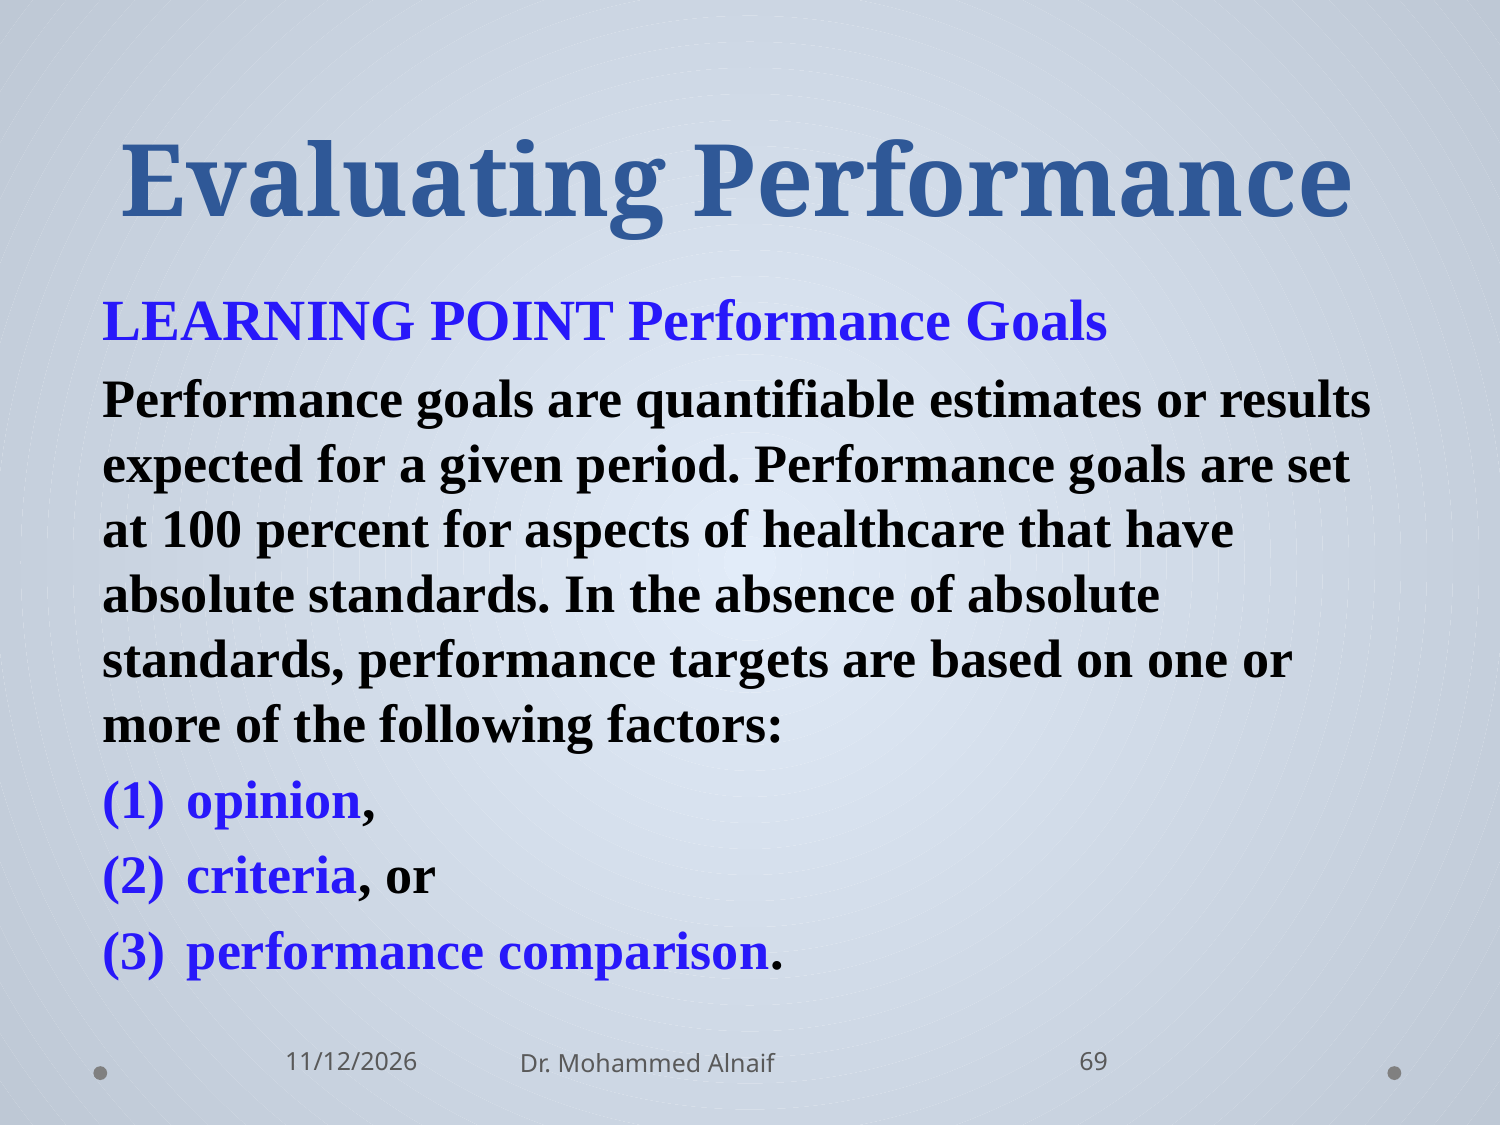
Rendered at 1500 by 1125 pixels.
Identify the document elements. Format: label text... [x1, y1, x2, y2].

footer Dr. Mohammed Alnaif [512, 1025, 988, 1100]
title Evaluating Performance [100, 78, 1376, 244]
slide_number 69 [1074, 1025, 1425, 1100]
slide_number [75, 1025, 425, 1100]
subtitle LEARNING POINT Performance Goals Performance goals are quantifiable estimates or results expected for a given period. Performance goals are set at 100 percent for aspects of healthcare that have absolute standards. In the absence of absolute standards, performance targets are based on one or more of the following factors: opinion, criteria, or performance comparison. [87, 275, 1425, 1001]
